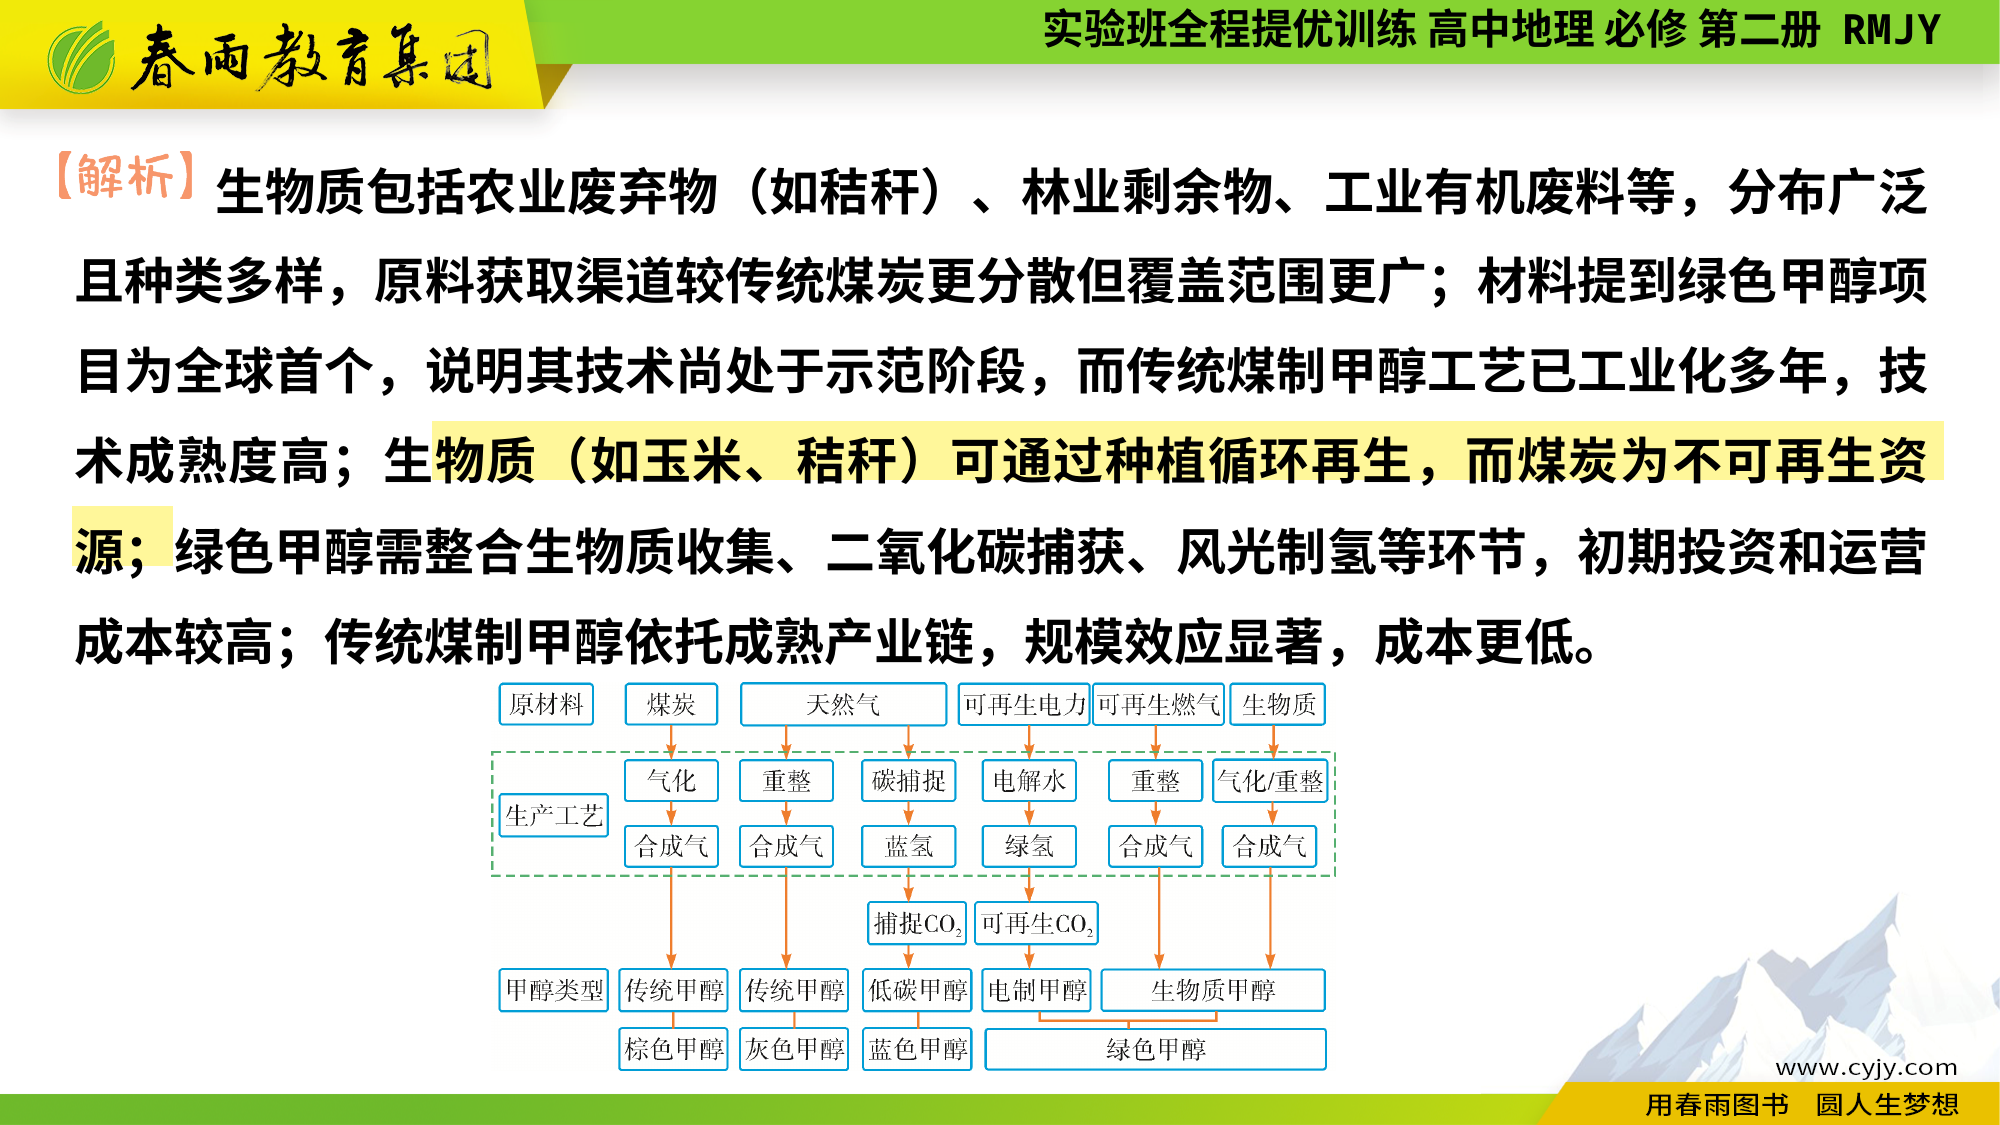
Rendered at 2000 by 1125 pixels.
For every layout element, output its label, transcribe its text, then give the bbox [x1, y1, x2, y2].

list 生物质包括农业废弃物（如秸秆）、林业剩余物、工业有机废料等，分布广泛且种类多样，原料获取渠道较传统煤炭更分散但覆盖范围更广；材料提到绿色甲醇项目为全球首个，说明其技术尚处于示范阶段，而传统煤制甲醇工艺已工业化多年，技术成熟度高；生物质（如玉米、秸秆）可通过种植循环再生，而煤炭为不可再生资源；绿色甲醇需整合生物质收集、二氧化碳捕获、风光制氢等环节，初期投资和运营成本较高；传统煤制甲醇依托成熟产业链，规模效应显著，成本更低。 [59, 122, 1944, 683]
picture [0, 0, 2000, 1125]
